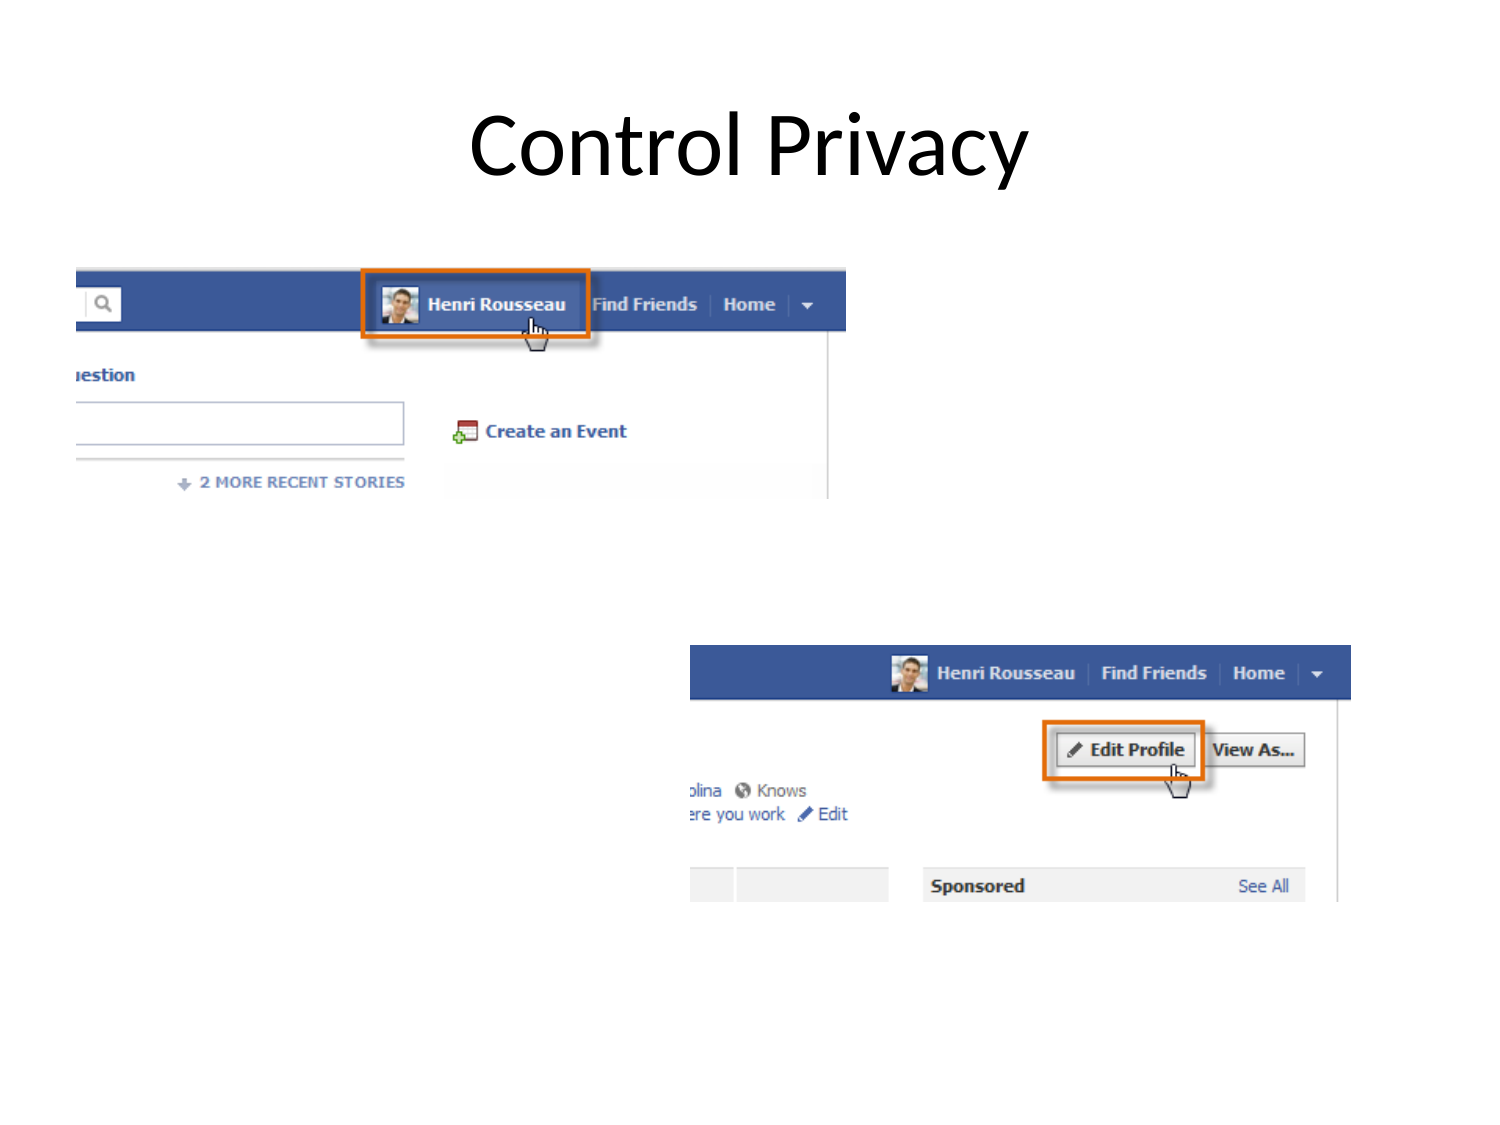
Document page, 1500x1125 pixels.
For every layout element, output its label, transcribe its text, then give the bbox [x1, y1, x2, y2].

picture [76, 266, 846, 499]
picture [690, 644, 1351, 902]
title Control Privacy [75, 45, 1425, 233]
